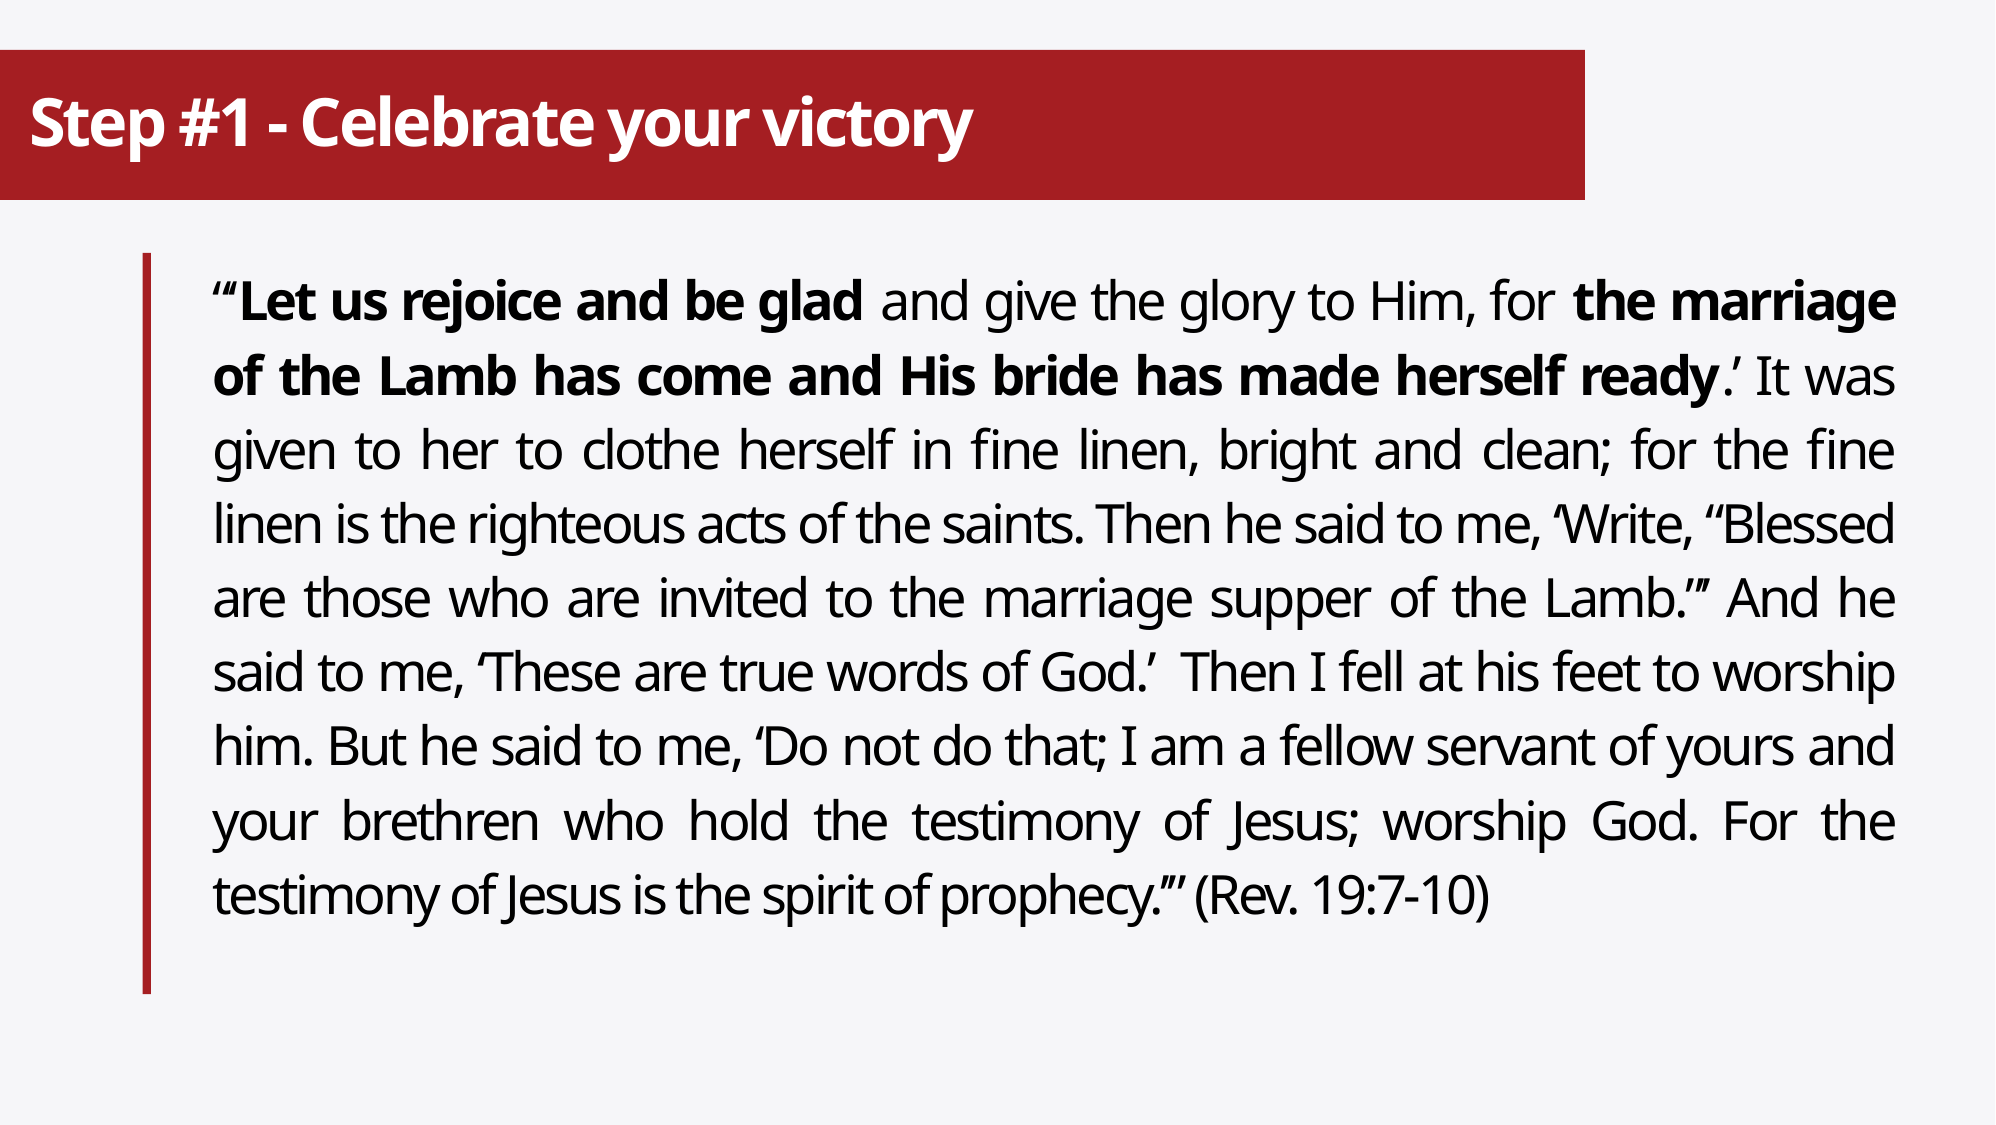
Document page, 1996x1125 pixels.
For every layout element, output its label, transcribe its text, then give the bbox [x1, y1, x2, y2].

subtitle “‘Let us rejoice and be glad and give the glory to Him, for the marriage of the Lamb has come and His bride has made herself ready.’ It was given to her to clothe herself in fine linen, bright and clean; for the fine linen is the righteous acts of the saints. Then he said to me, ‘Write, “Blessed are those who are invited to the marriage supper of the Lamb.”’ And he said to me, ‘These are true words of God.’ Then I fell at his feet to worship him. But he said to me, ‘Do not do that; I am a fellow servant of yours and your brethren who hold the testimony of Jesus; worship God. For the testimony of Jesus is the spirit of prophecy.’” (Rev. 19:7-10) [197, 249, 1910, 1000]
title Step #1 - Celebrate your victory [14, 62, 1810, 188]
